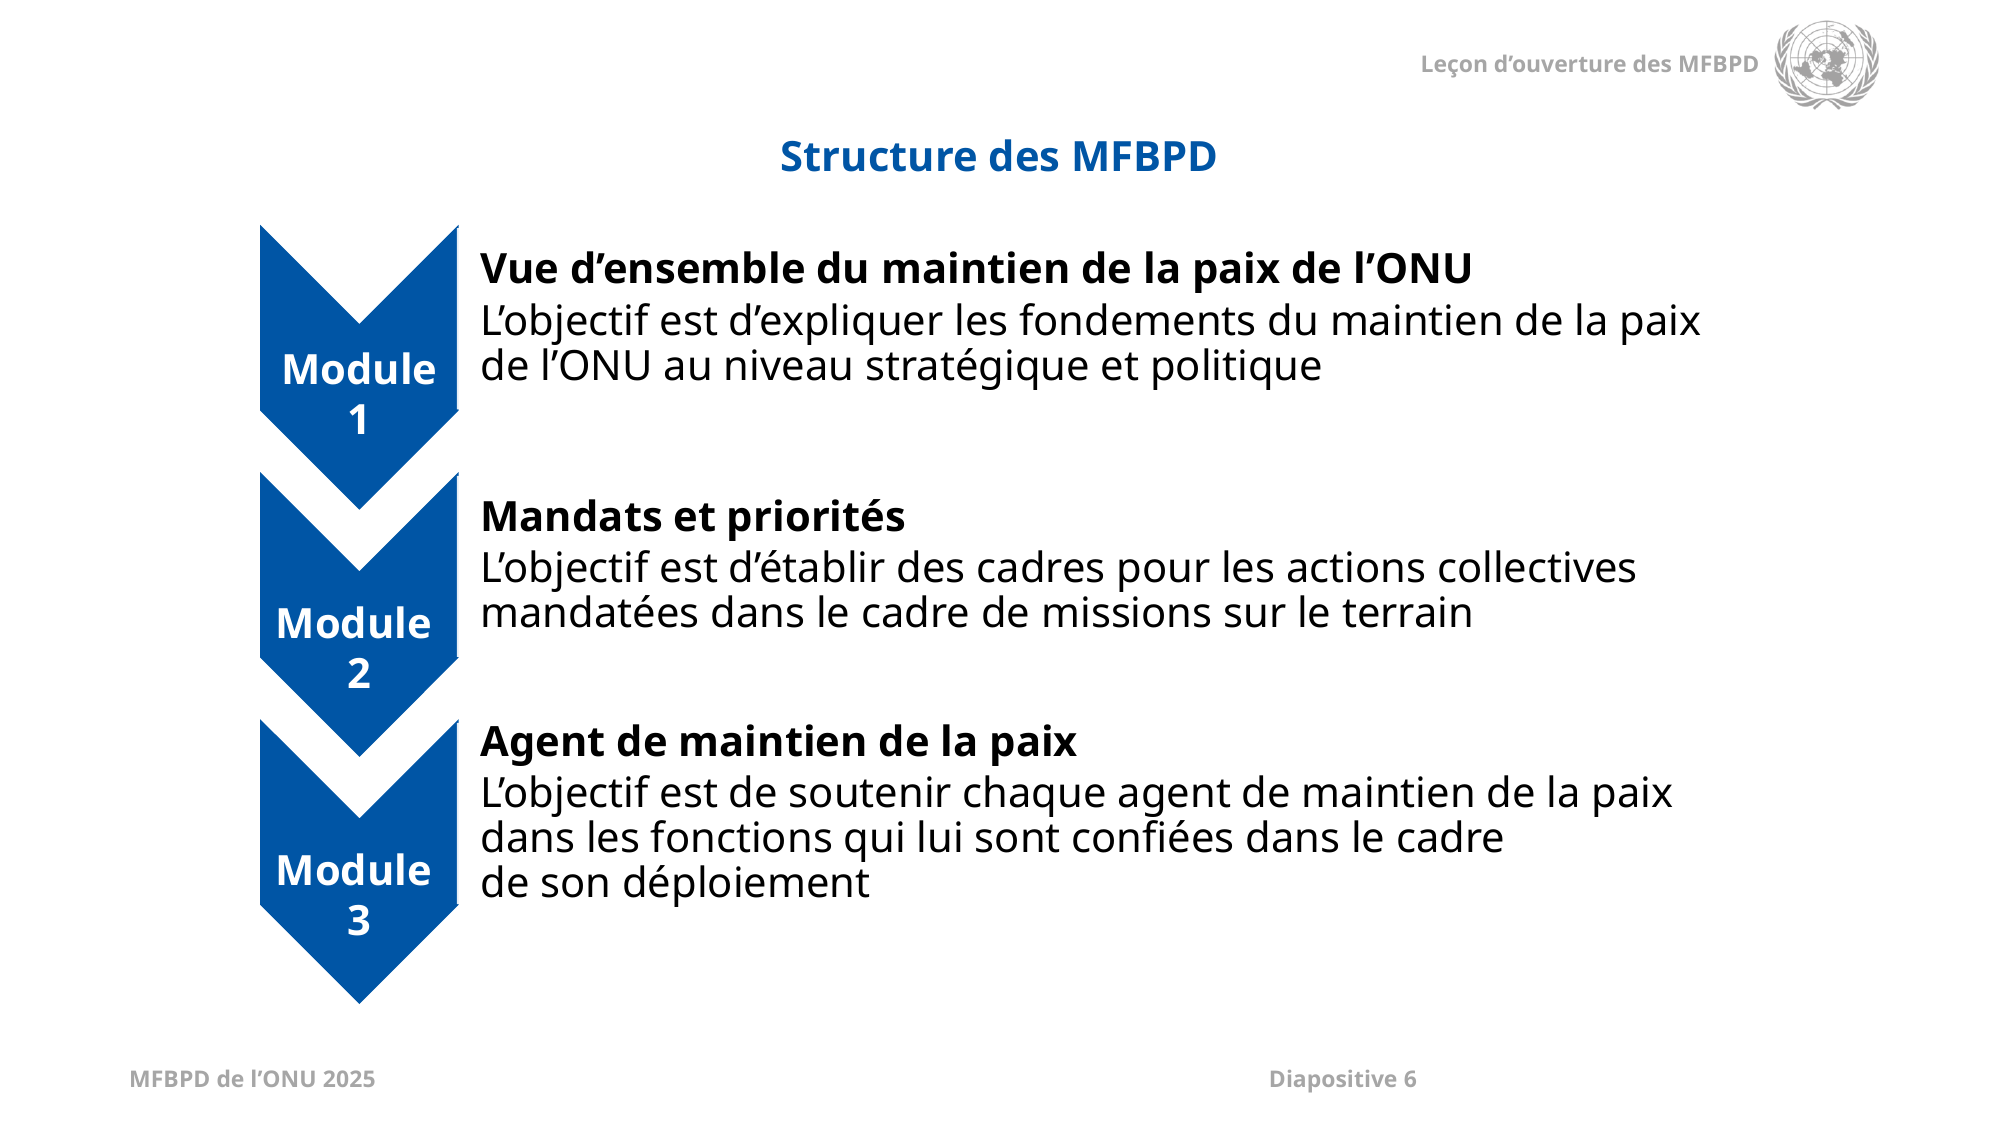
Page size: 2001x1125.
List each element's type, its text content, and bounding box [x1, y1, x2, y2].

text_box Structure des MFBPD [337, 122, 1662, 188]
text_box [261, 228, 1739, 1003]
